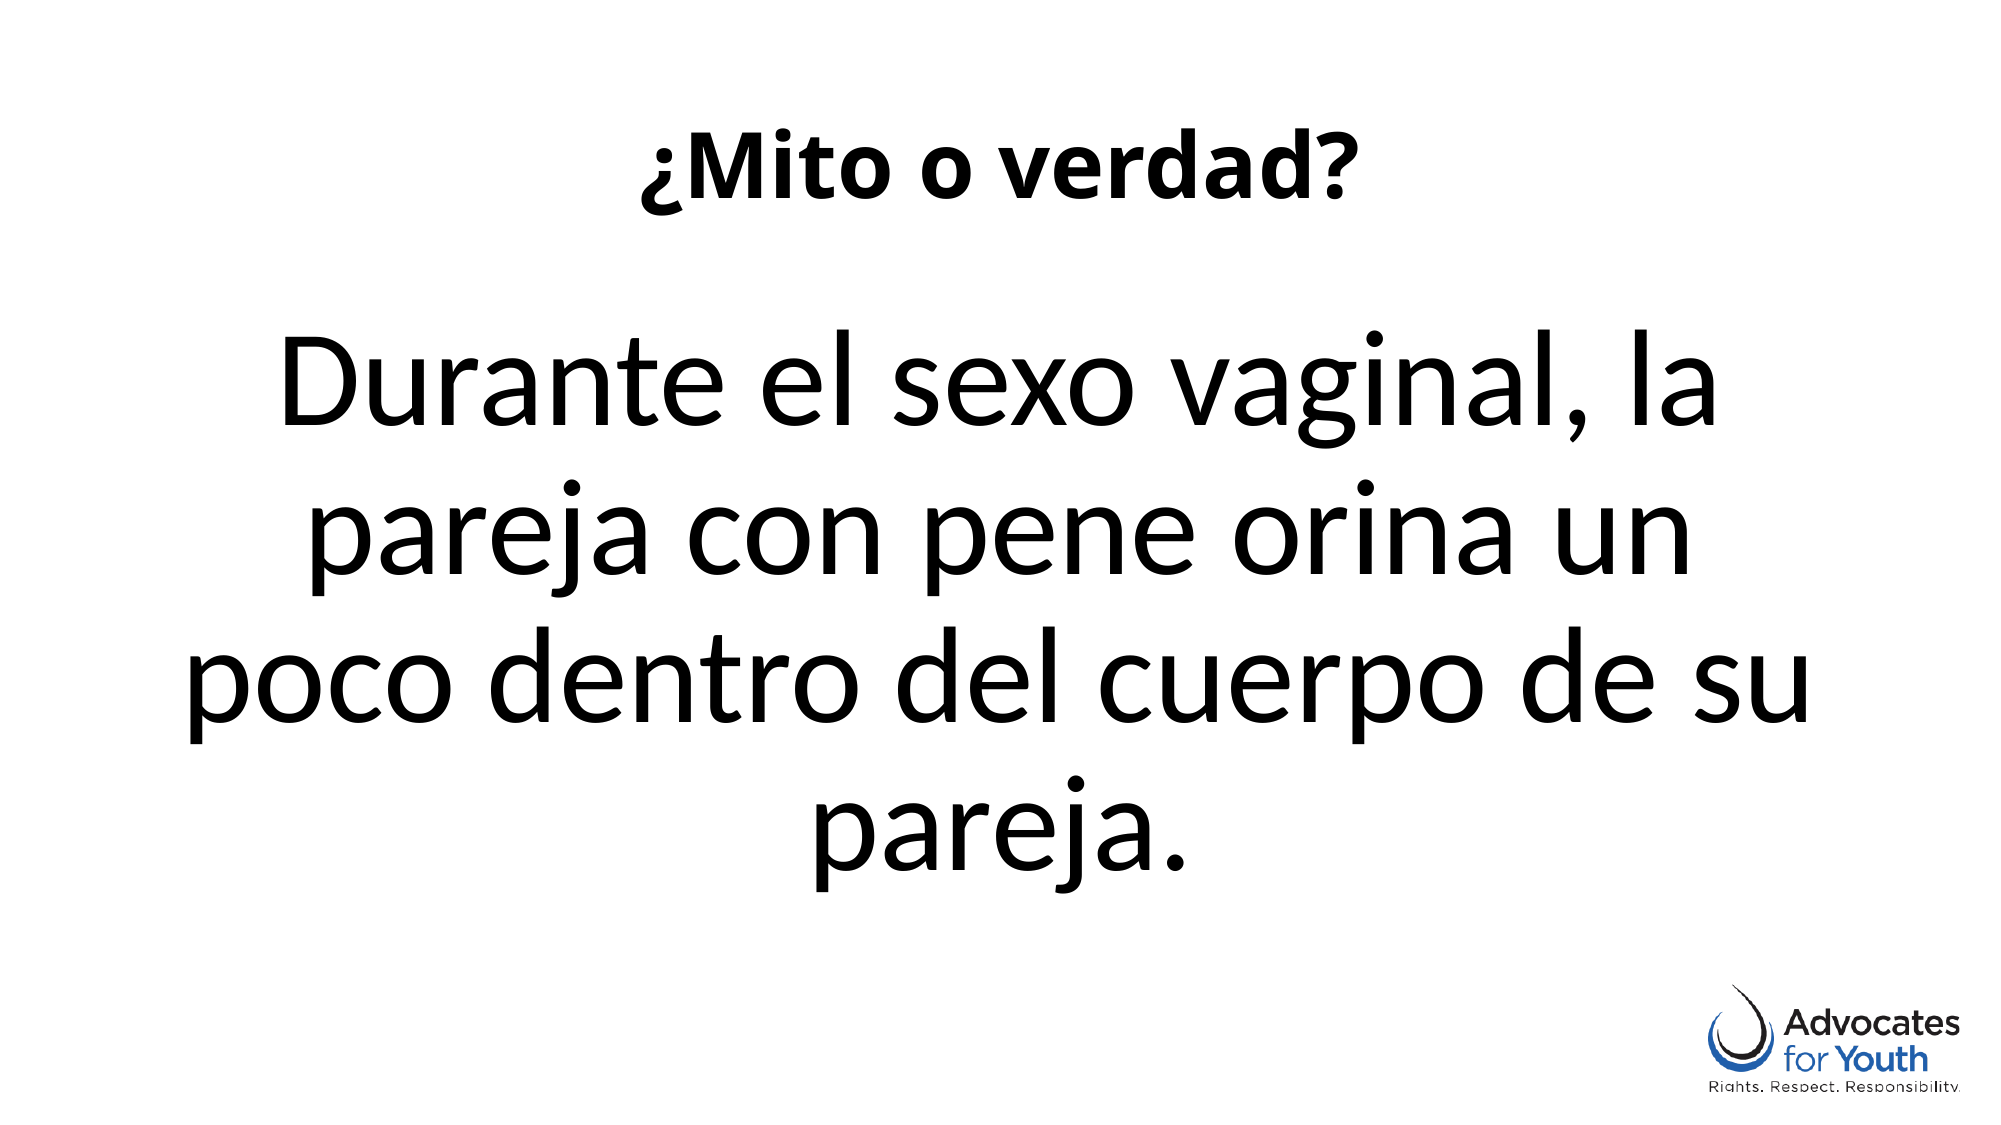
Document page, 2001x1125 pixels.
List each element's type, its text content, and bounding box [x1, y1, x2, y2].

picture [1708, 984, 1960, 1092]
title ¿Mito o verdad? [137, 59, 1863, 278]
list Durante el sexo vaginal, la pareja con pene orina un poco dentro del cuerpo de su pareja. [137, 299, 1863, 1014]
